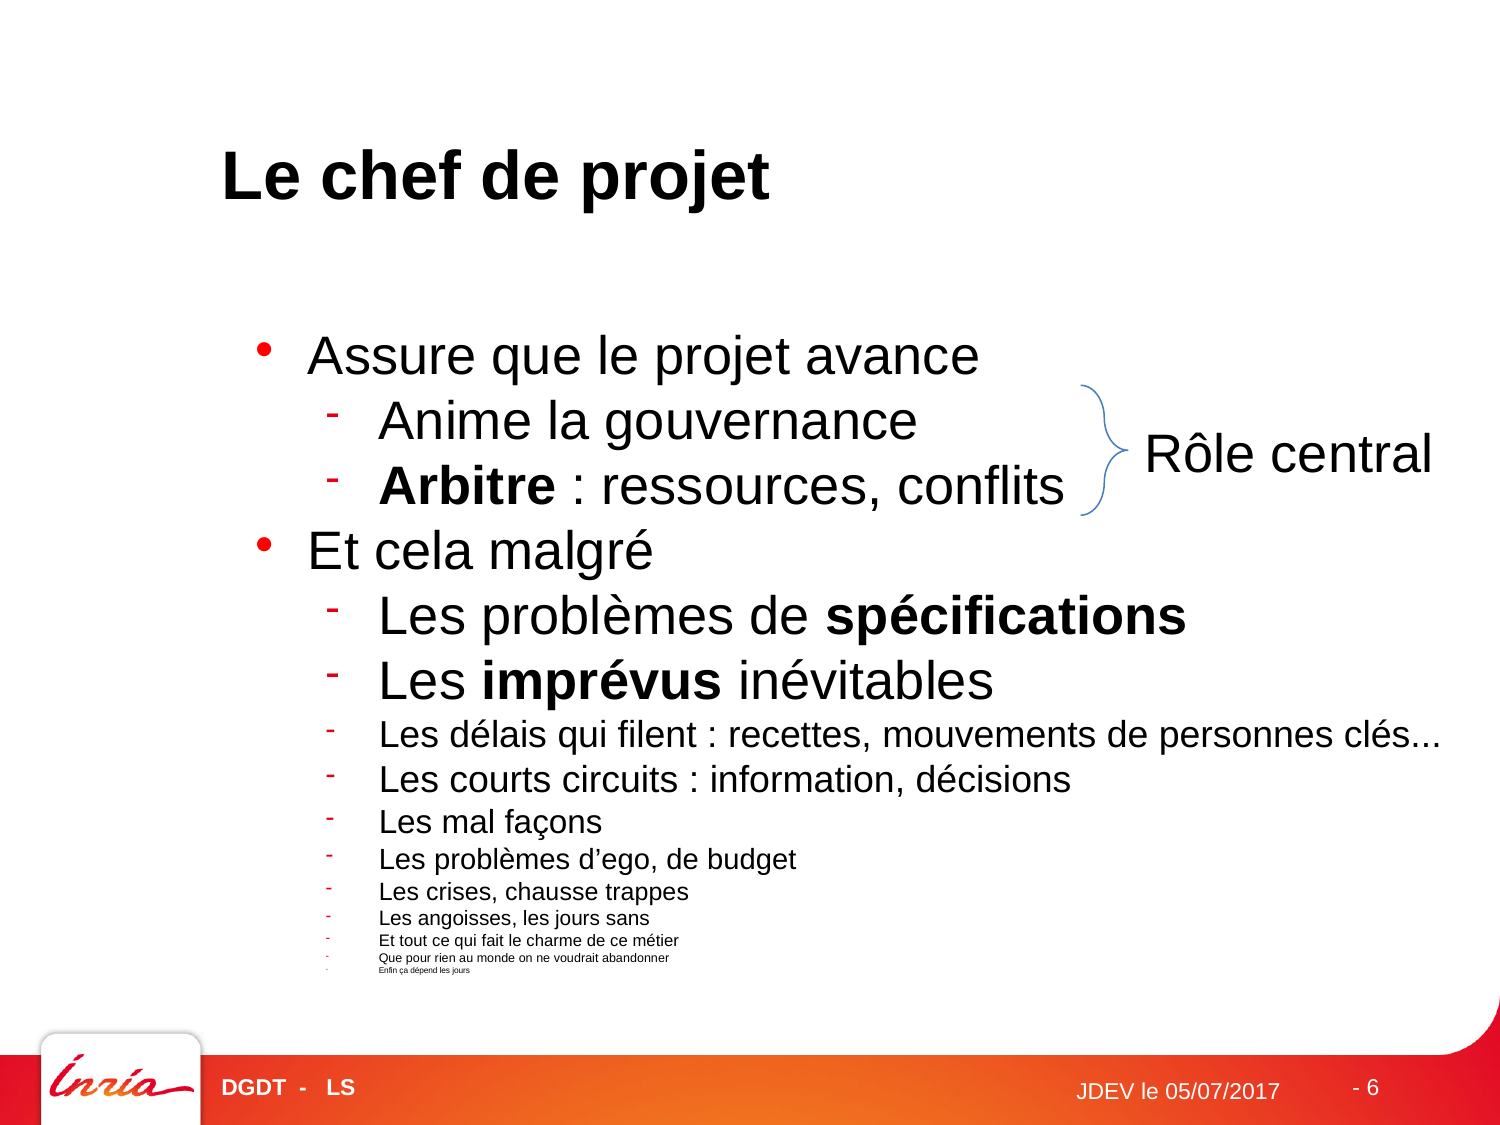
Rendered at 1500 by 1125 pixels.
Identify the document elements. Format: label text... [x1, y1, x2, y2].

text_box - 6 [1352, 1064, 1439, 1109]
text_box Rôle central [1129, 410, 1449, 491]
picture [0, 947, 1500, 1125]
text_box [1080, 384, 1129, 516]
text_box Le chef de projet [221, 77, 1458, 266]
text_box Assure que le projet avance Anime la gouvernance Arbitre : ressources, conflits Et cela malgré Les problèmes de spécifications Les imprévus inévitables Les délais qui filent : recettes, mouvements de personnes clés... Les courts circuits : information, décisions Les mal façons Les problèmes d’ego, de budget Les crises, chausse trappes Les angoisses, les jours sans Et tout ce qui fait le charme de ce métier Que pour rien au monde on ne voudrait abandonner Enfin ça dépend les jours [222, 312, 1460, 988]
text_box JDEV le 05/07/2017 [950, 1067, 1281, 1113]
text_box DGDT - LS [221, 1064, 514, 1109]
